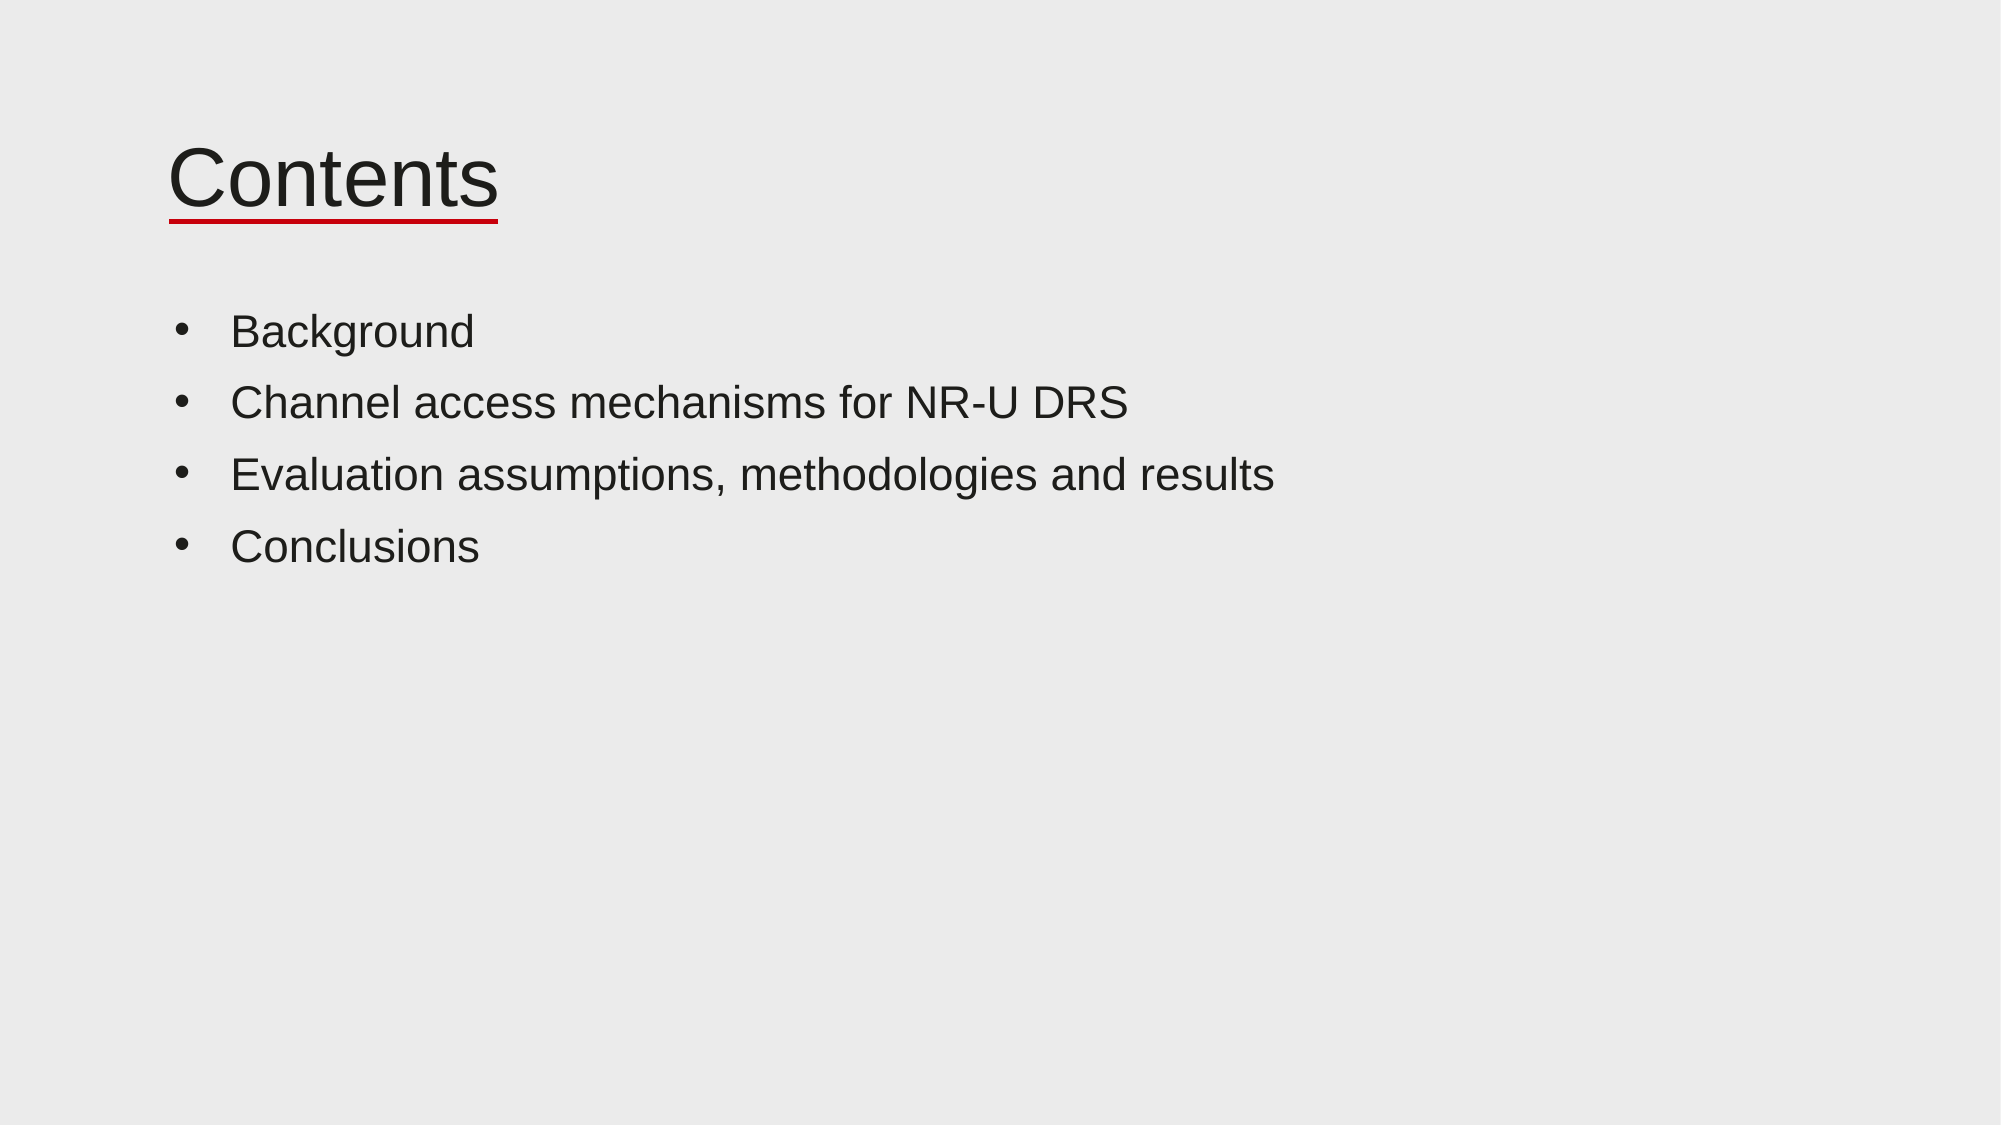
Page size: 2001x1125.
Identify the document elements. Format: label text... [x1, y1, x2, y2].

list Background Channel access mechanisms for NR-U DRS Evaluation assumptions, methodologies and results Conclusions [171, 311, 1833, 806]
